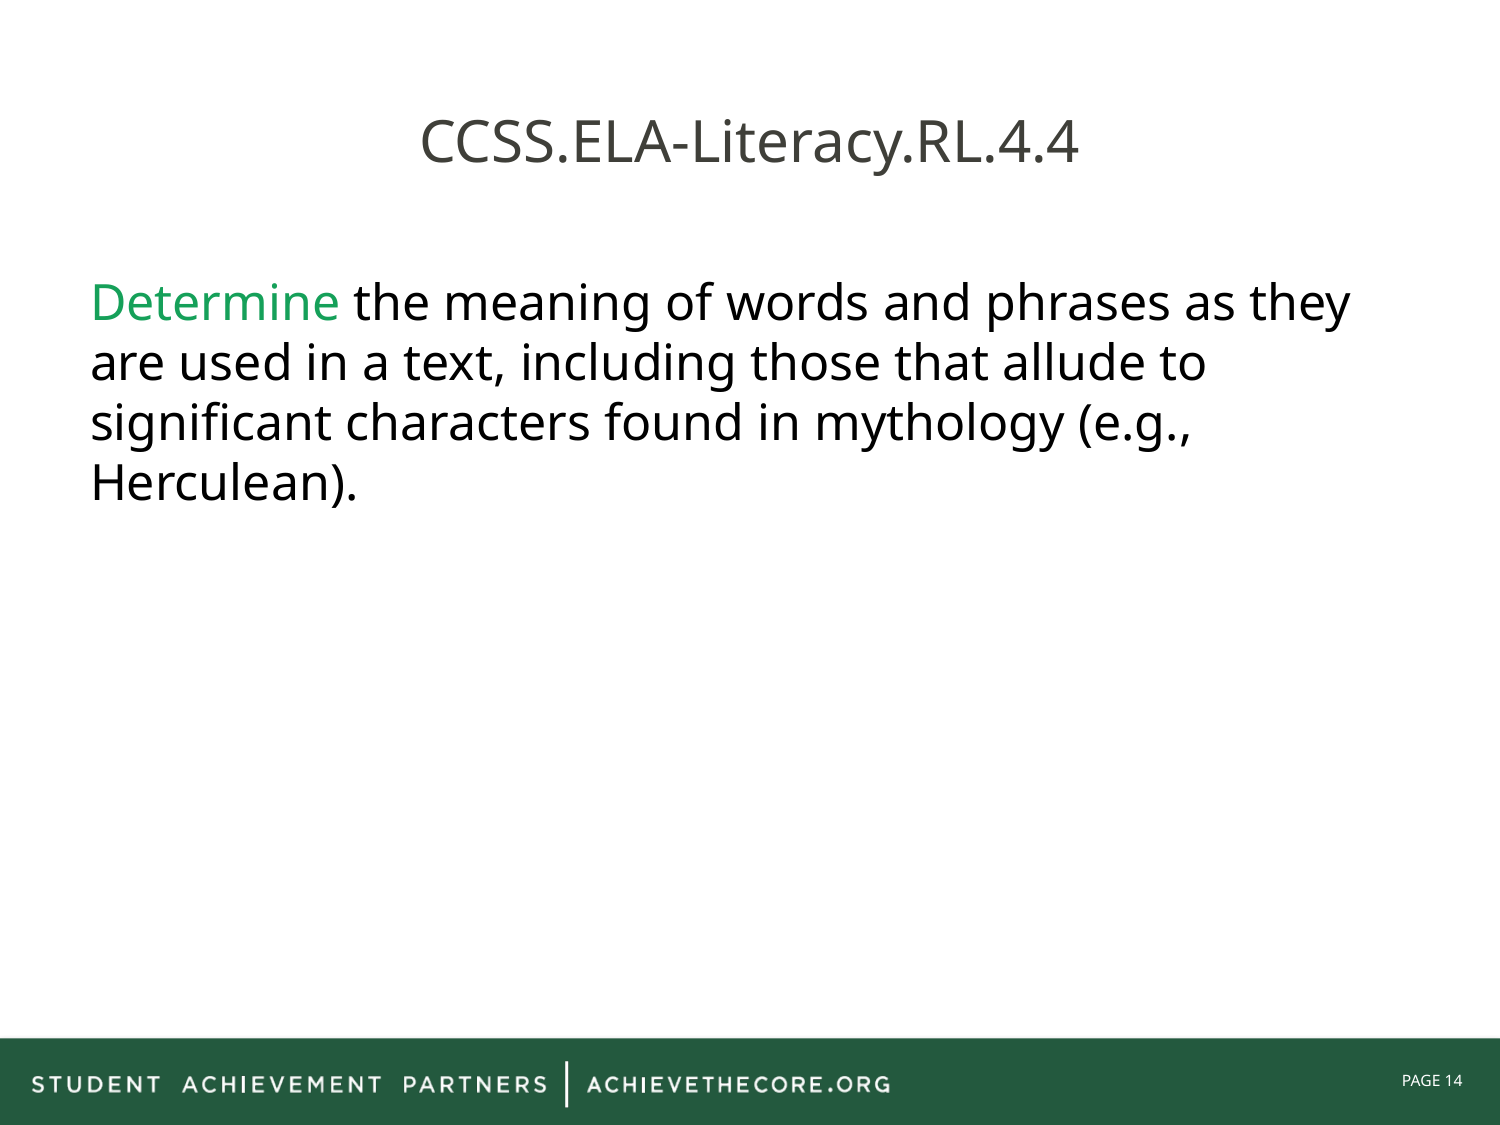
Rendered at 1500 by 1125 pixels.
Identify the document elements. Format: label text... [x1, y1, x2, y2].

list Determine the meaning of words and phrases as they are used in a text, including those that allude to significant characters found in mythology (e.g., Herculean). [75, 262, 1425, 1005]
title CCSS.ELA-Literacy.RL.4.4 [75, 45, 1425, 233]
